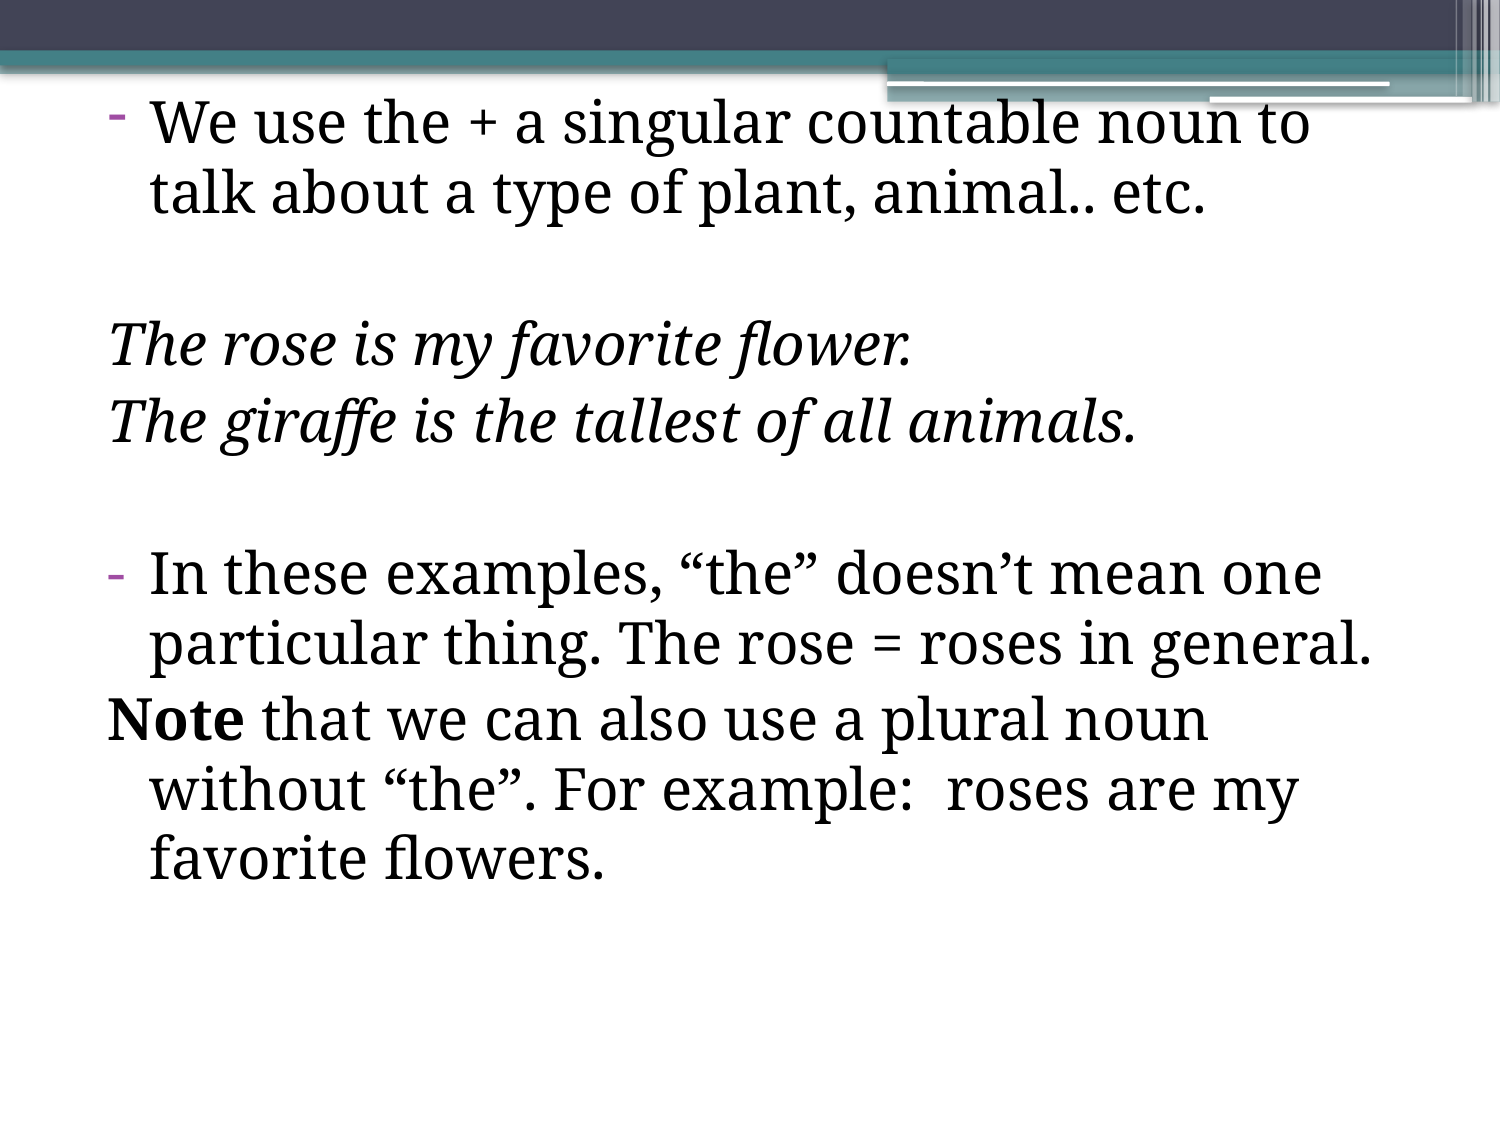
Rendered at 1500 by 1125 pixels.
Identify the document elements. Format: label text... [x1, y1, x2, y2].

list We use the + a singular countable noun to talk about a type of plant, animal.. etc. The rose is my favorite flower. The giraffe is the tallest of all animals. In these examples, “the” doesn’t mean one particular thing. The rose = roses in general. Note that we can also use a plural noun without “the”. For example: roses are my favorite flowers. [75, 78, 1425, 1005]
